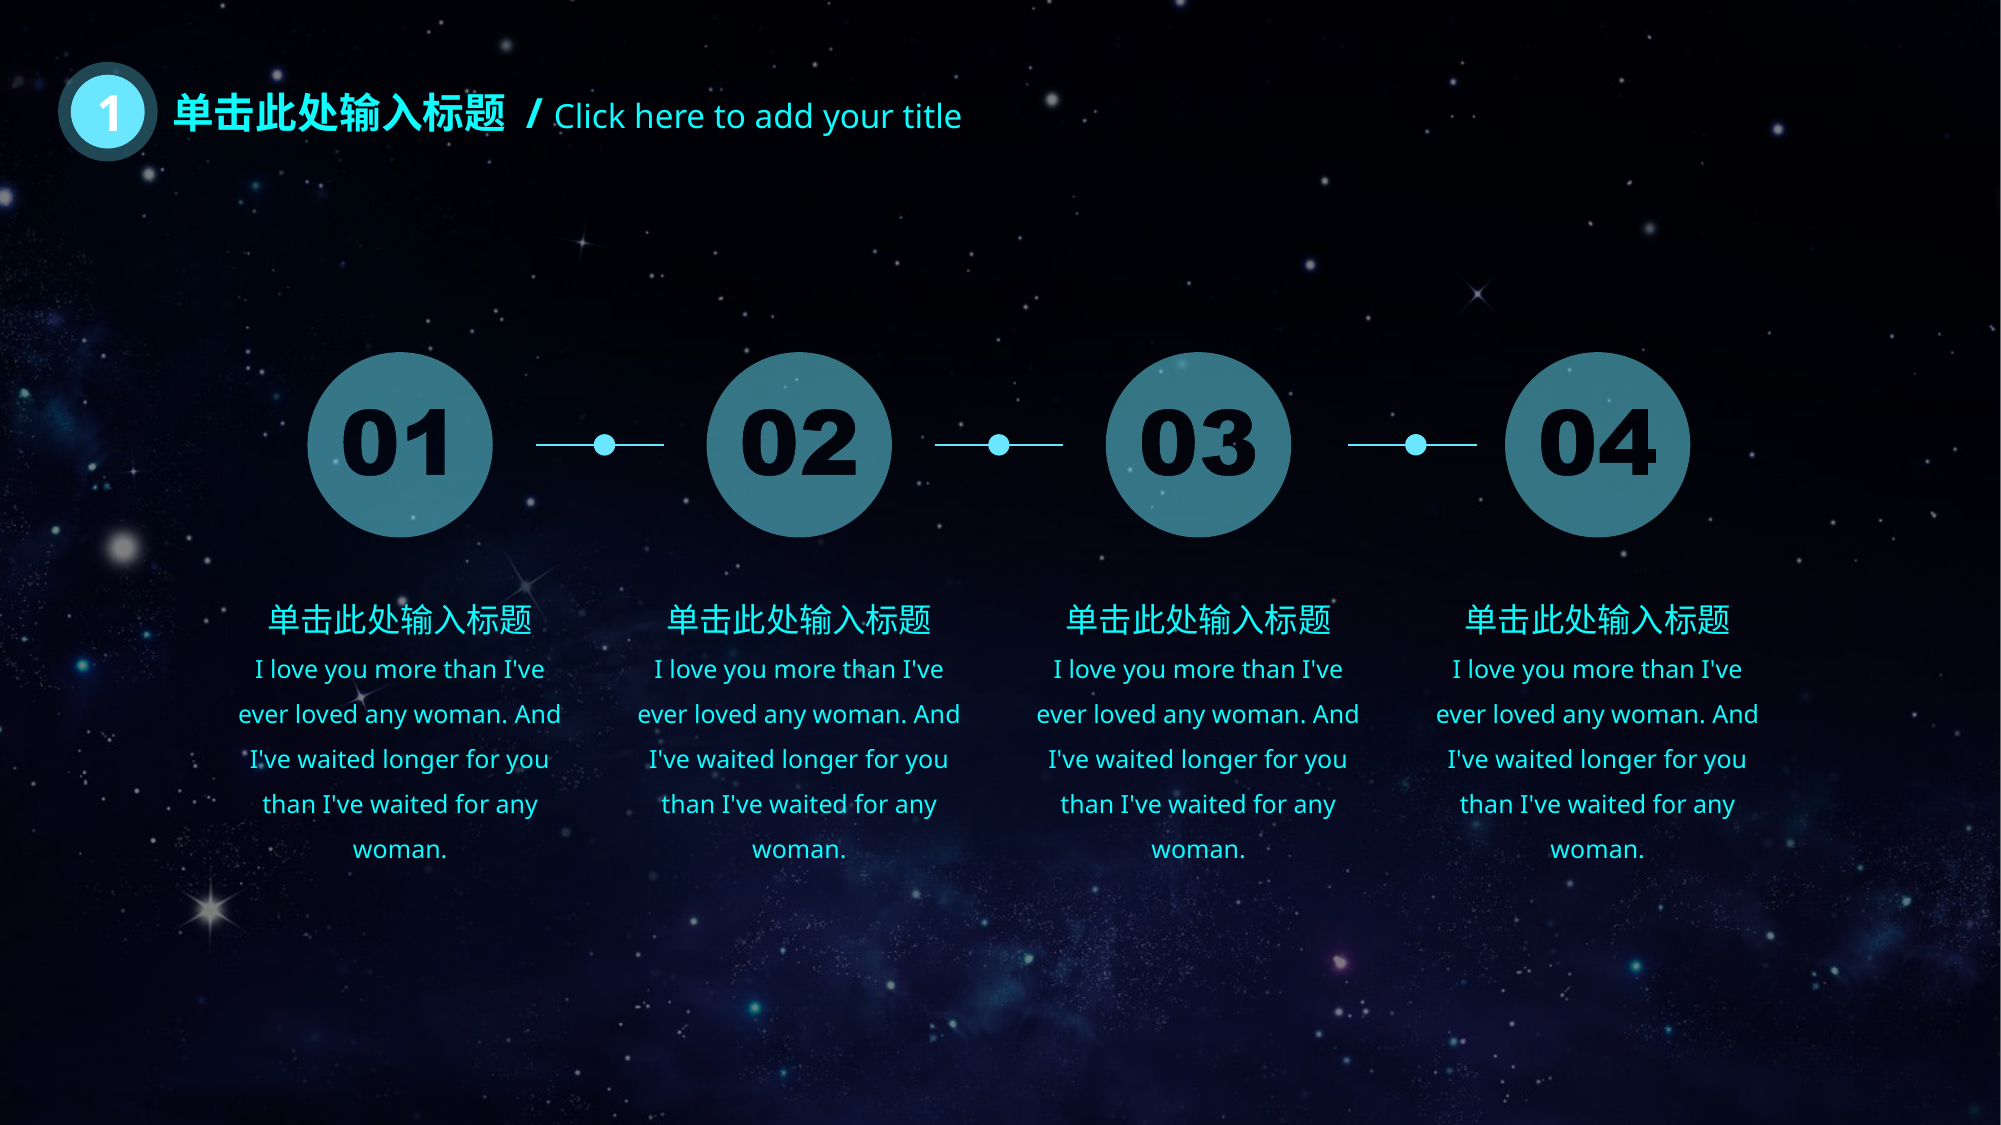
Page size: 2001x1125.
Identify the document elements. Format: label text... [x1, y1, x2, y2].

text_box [934, 434, 1063, 456]
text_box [1348, 434, 1477, 456]
text_box 单击此处输入标题 I love you more than I've ever loved any woman. And I've waited longer for you than I've waited for any woman. [1013, 571, 1384, 871]
text_box 单击此处输入标题 I love you more than I've ever loved any woman. And I've waited longer for you than I've waited for any woman. [215, 571, 585, 871]
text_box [535, 434, 664, 456]
text_box 单击此处输入标题 I love you more than I've ever loved any woman. And I've waited longer for you than I've waited for any woman. [1413, 571, 1783, 871]
text_box [1104, 351, 1293, 539]
text_box [306, 351, 494, 539]
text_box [58, 61, 158, 162]
text_box [705, 351, 893, 539]
picture [0, 0, 2001, 1125]
text_box 单击此处输入标题 / Click here to add your title [158, 78, 1017, 144]
text_box 单击此处输入标题 I love you more than I've ever loved any woman. And I've waited longer for you than I've waited for any woman. [614, 571, 985, 871]
text_box [1503, 351, 1692, 539]
